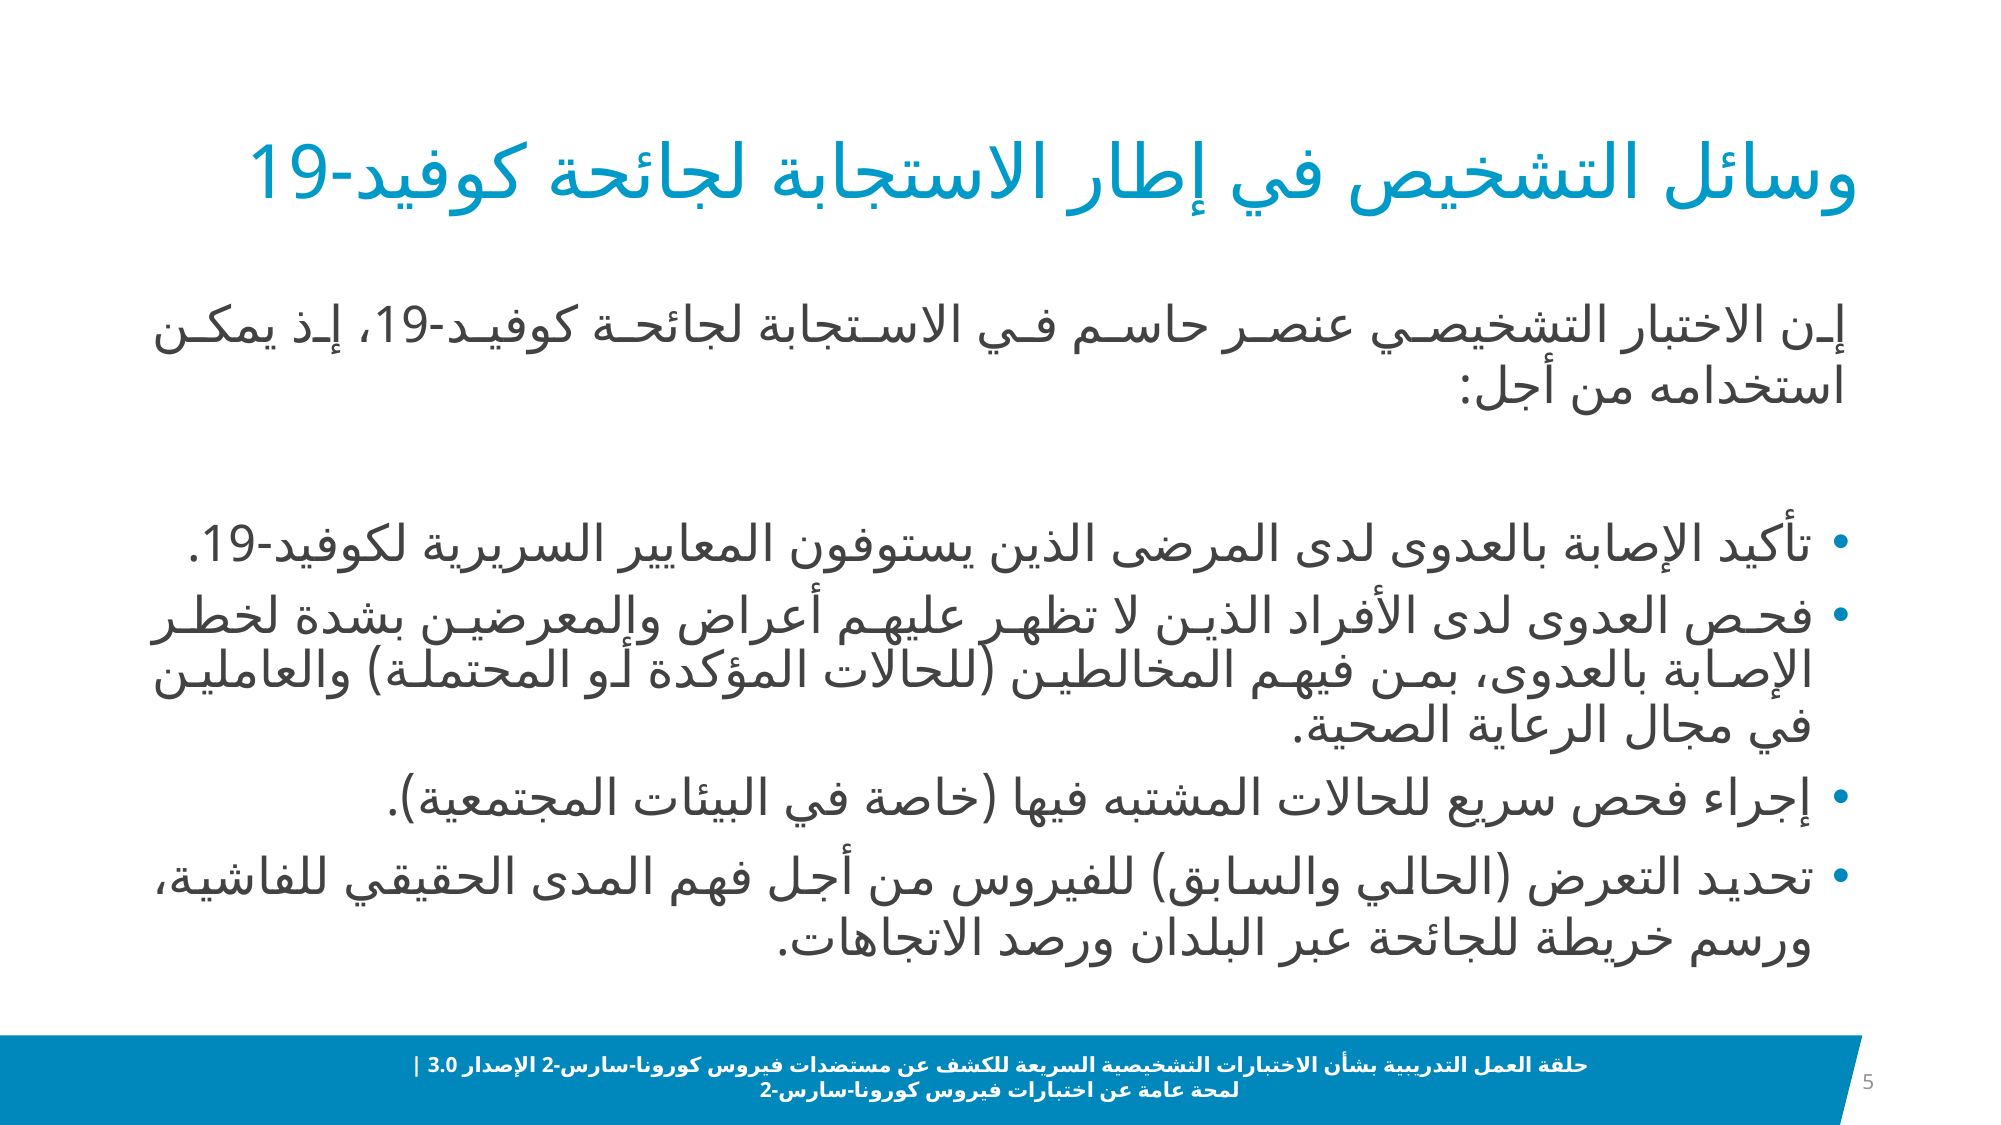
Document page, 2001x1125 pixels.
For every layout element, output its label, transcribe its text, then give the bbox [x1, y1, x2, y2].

slide_number 5 [1862, 1035, 1947, 1125]
title وسائل التشخيص في إطار الاستجابة لجائحة كوفيد-19 [137, 59, 1863, 215]
footer حلقة العمل التدريبية بشأن الاختبارات التشخيصية السريعة للكشف عن مستضدات فيروس كورونا-سارس-2 الإصدار 3.0 | لمحة عامة عن اختبارات فيروس كورونا-سارس-2 [399, 1035, 1600, 1118]
list إن الاختبار التشخيصي عنصر حاسم في الاستجابة لجائحة كوفيد-19، إذ يمكن استخدامه من أجل: تأكيد الإصابة بالعدوى لدى المرضى الذين يستوفون المعايير السريرية لكوفيد-19. فحص العدوى لدى الأفراد الذين لا تظهر عليهم أعراض والمعرضين بشدة لخطر الإصابة بالعدوى، بمن فيهم المخالطين (للحالات المؤكدة أو المحتملة) والعاملين في مجال الرعاية الصحية. إجراء فحص سريع للحالات المشتبه فيها (خاصة في البيئات المجتمعية). تحديد التعرض (الحالي والسابق) للفيروس من أجل فهم المدى الحقيقي للفاشية، ورسم خريطة للجائحة عبر البلدان ورصد الاتجاهات. [137, 284, 1863, 1014]
